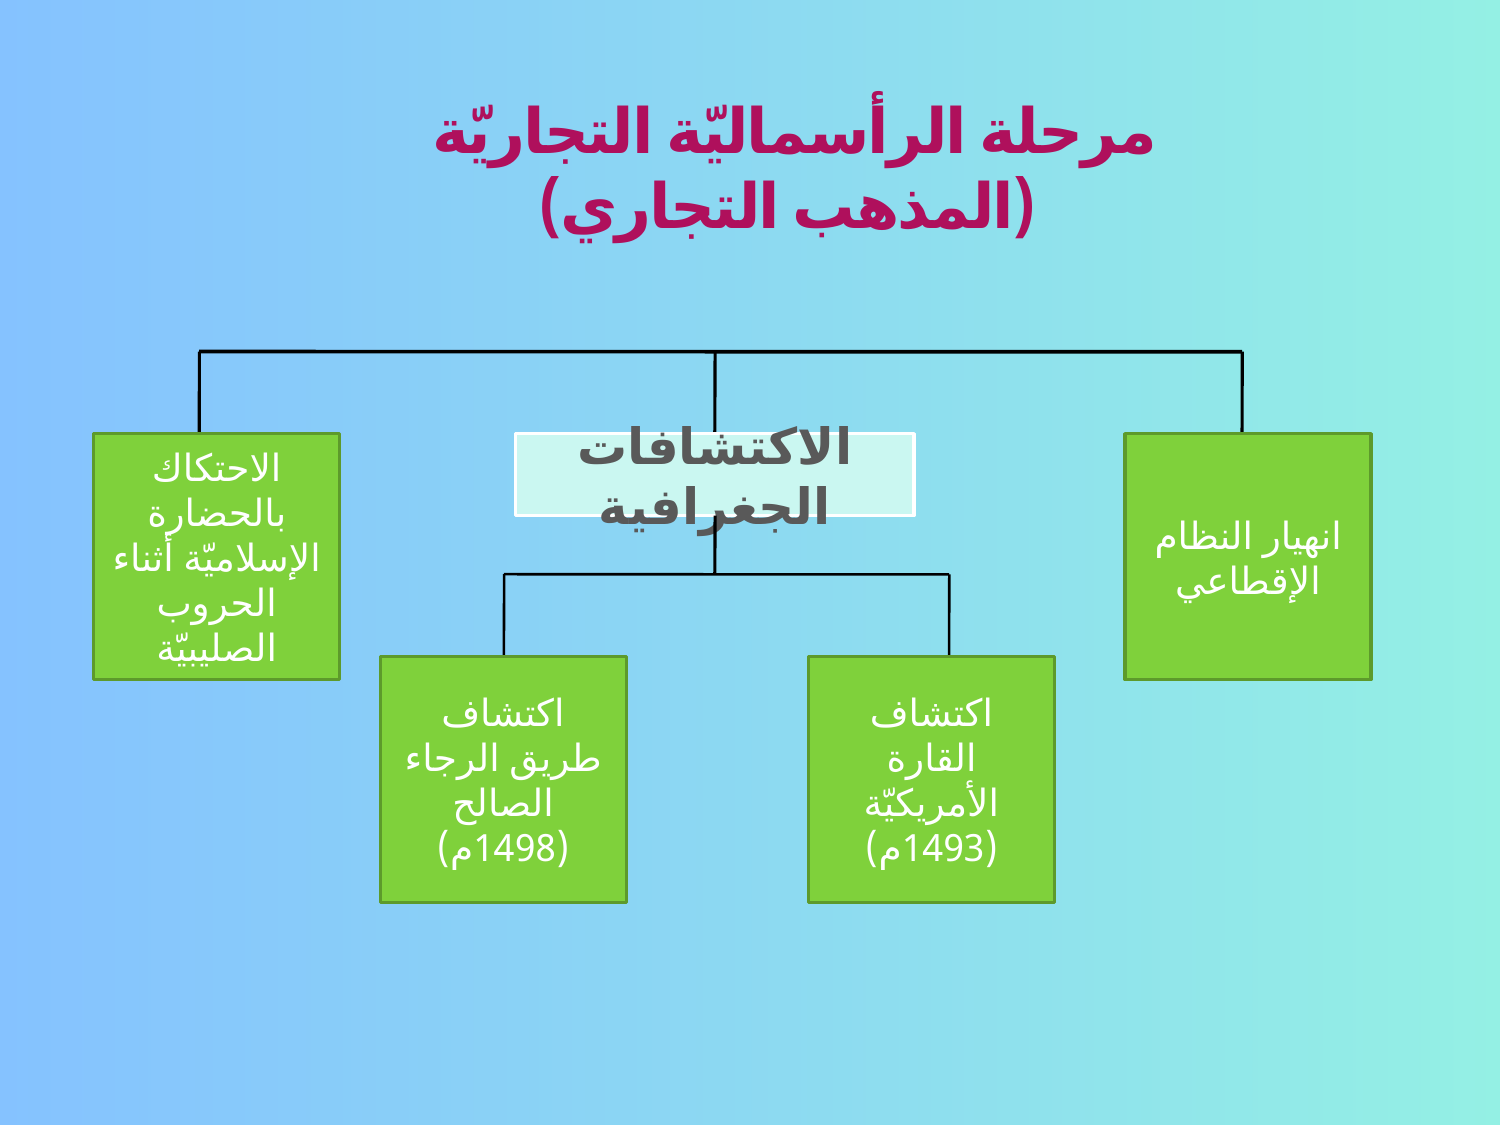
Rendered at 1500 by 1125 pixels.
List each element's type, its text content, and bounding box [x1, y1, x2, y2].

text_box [93, 351, 1372, 903]
title مرحلة الرأسماليّة التجاريّة (المذهب التجاري) [150, 83, 1425, 270]
